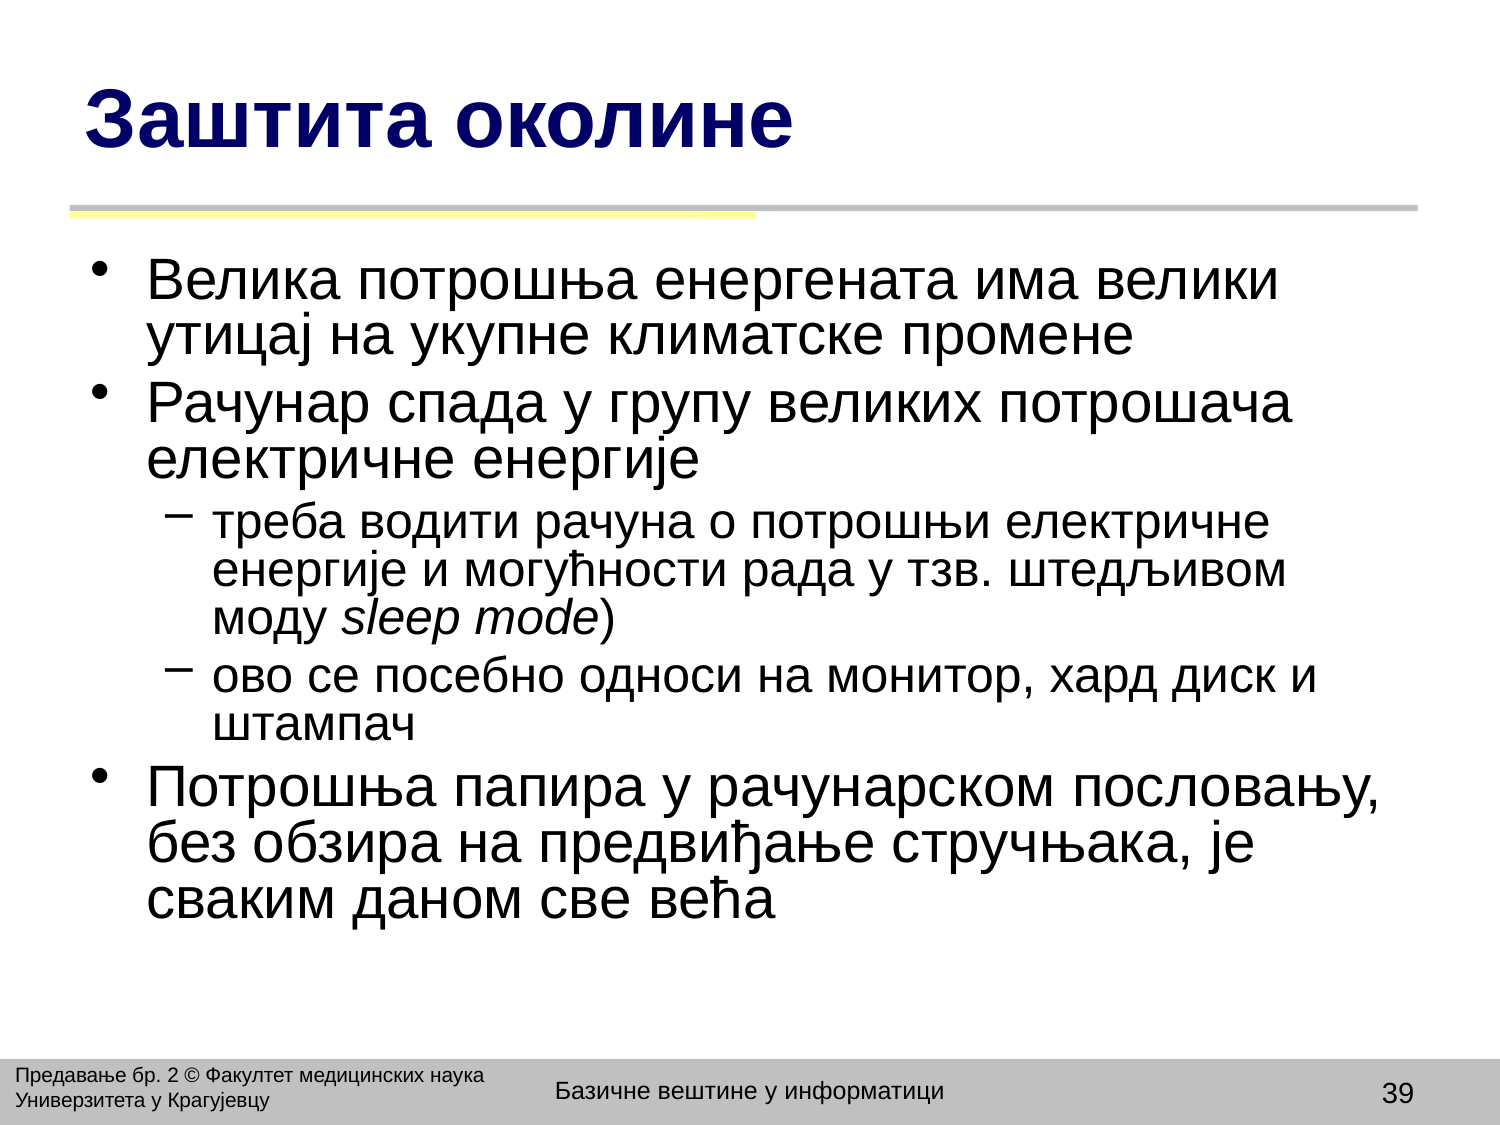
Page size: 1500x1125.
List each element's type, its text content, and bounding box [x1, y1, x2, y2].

footer Базичне вештине у информатици [512, 1066, 988, 1125]
slide_number 39 [1079, 1066, 1430, 1125]
slide_number Предавање бр. 2 © Факултет медицинских наука Универзитета у Крагујевцу [0, 1053, 607, 1108]
title Заштита околине [69, 19, 1426, 208]
list Велика потрошња енергената има велики утицај на укупне климатске промене Рачунар спада у групу великих потрошача електричне енергије треба водити рачуна о потрошњи електричне енергије и могућности рада у тзв. штедљивом моду sleep mode) ово се посебно односи на монитор, хард диск и штампач Потрошња папира у рачунарском пословању, без обзира на предвиђање стручњака, је сваким даном све већа [74, 246, 1426, 1023]
